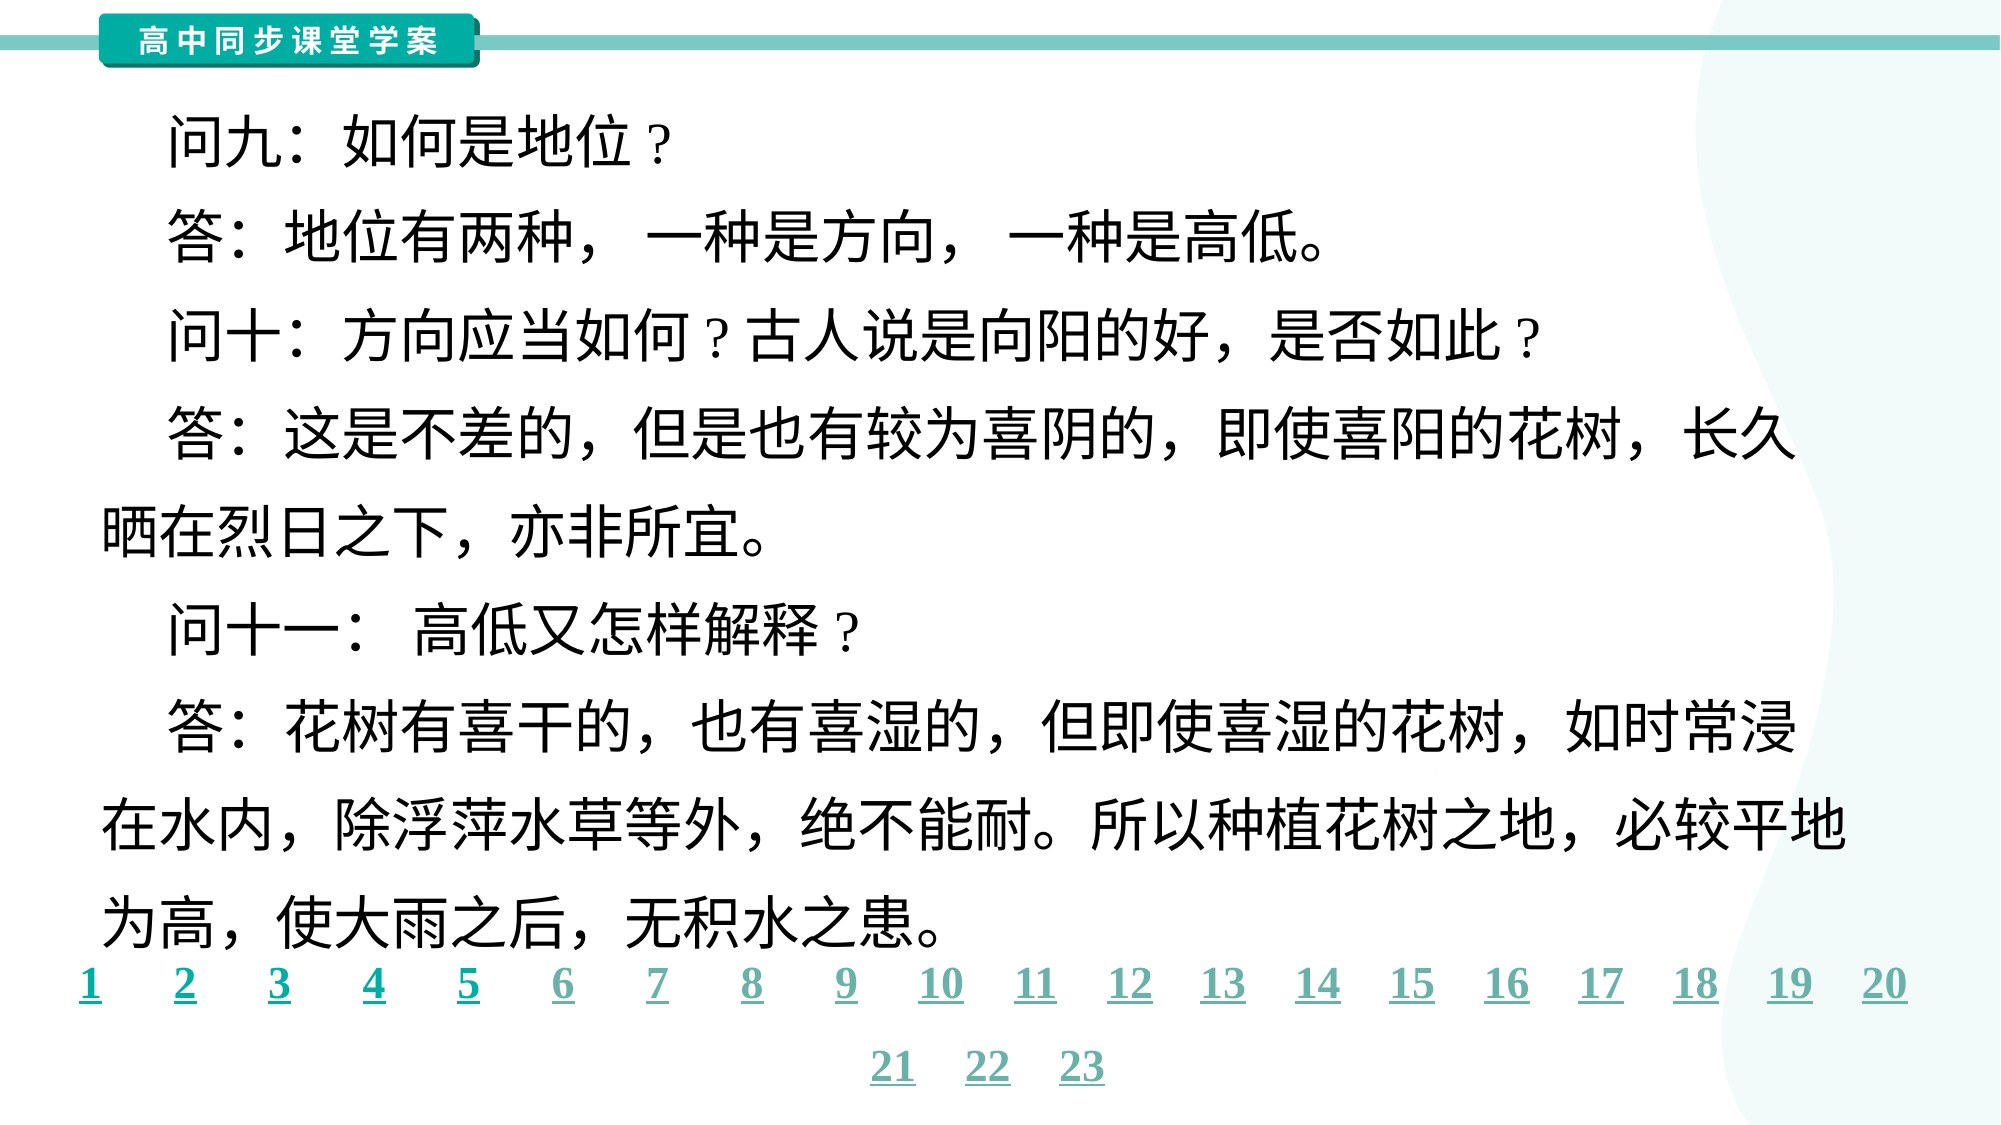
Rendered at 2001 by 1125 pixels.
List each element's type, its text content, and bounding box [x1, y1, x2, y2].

picture [0, 0, 2000, 1125]
text_box 问十：方向应当如何?古人说是向阳的好，是否如此? 答：这是不差的，但是也有较为喜阴的，即使喜阳的花树，长久 晒在烈日之下，亦非所宜。 问十一： 高低又怎样解释? 答：花树有喜干的，也有喜湿的，但即使喜湿的花树，如时常浸 在水内，除浮萍水草等外，绝不能耐。所以种植花树之地，必较平地 为高，使大雨之后，无积水之患。 [100, 270, 1899, 957]
text_box 问九：如何是地位? 答：地位有两种， 一种是方向， 一种是高低。#1.10.1 [100, 76, 1899, 260]
